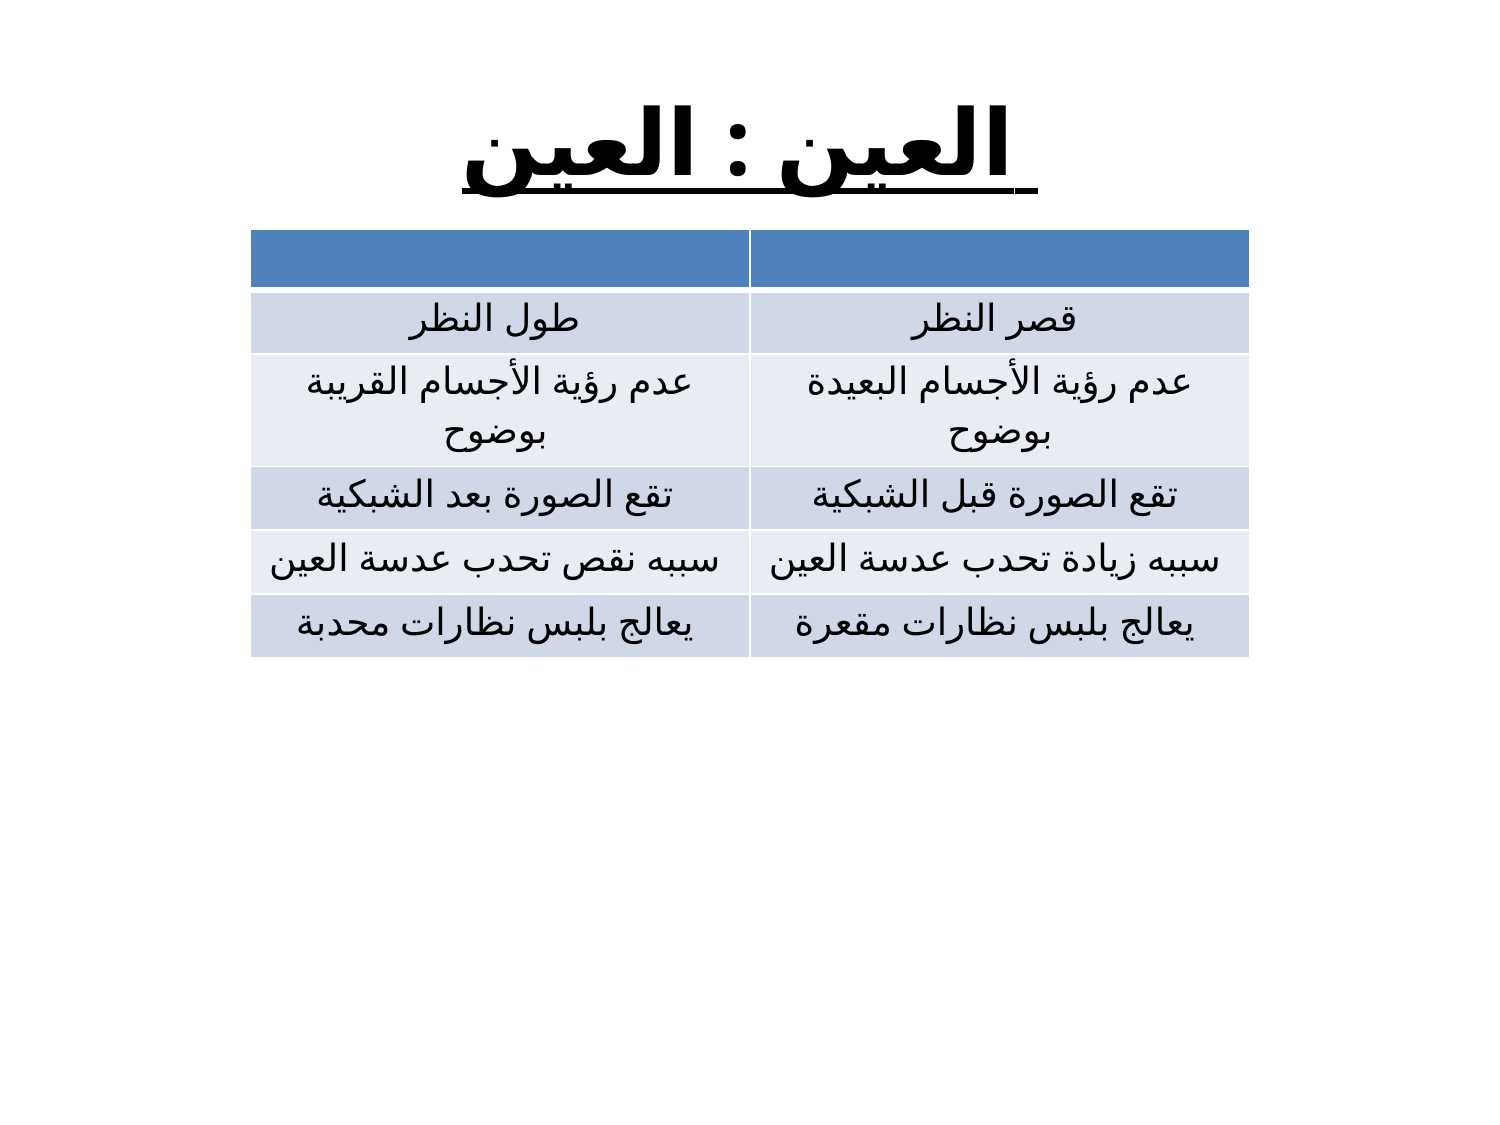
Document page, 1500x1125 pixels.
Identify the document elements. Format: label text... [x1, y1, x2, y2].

table_header [251, 230, 749, 287]
table_cell يعالج بلبس نظارات مقعرة [751, 595, 1249, 657]
table_header [751, 230, 1249, 287]
table_cell طول النظر [251, 293, 749, 353]
table_cell سببه زيادة تحدب عدسة العين [751, 531, 1249, 593]
table_cell تقع الصورة بعد الشبكية [251, 467, 749, 529]
table_cell تقع الصورة قبل الشبكية [751, 467, 1249, 529]
table_cell سببه نقص تحدب عدسة العين [251, 531, 749, 593]
table_cell عدم رؤية الأجسام البعيدة بوضوح [751, 355, 1249, 466]
table_cell قصر النظر [751, 293, 1249, 353]
table_cell عدم رؤية الأجسام القريبة بوضوح [251, 355, 749, 466]
title العين : العين [75, 45, 1425, 233]
table_cell يعالج بلبس نظارات محدبة [251, 595, 749, 657]
